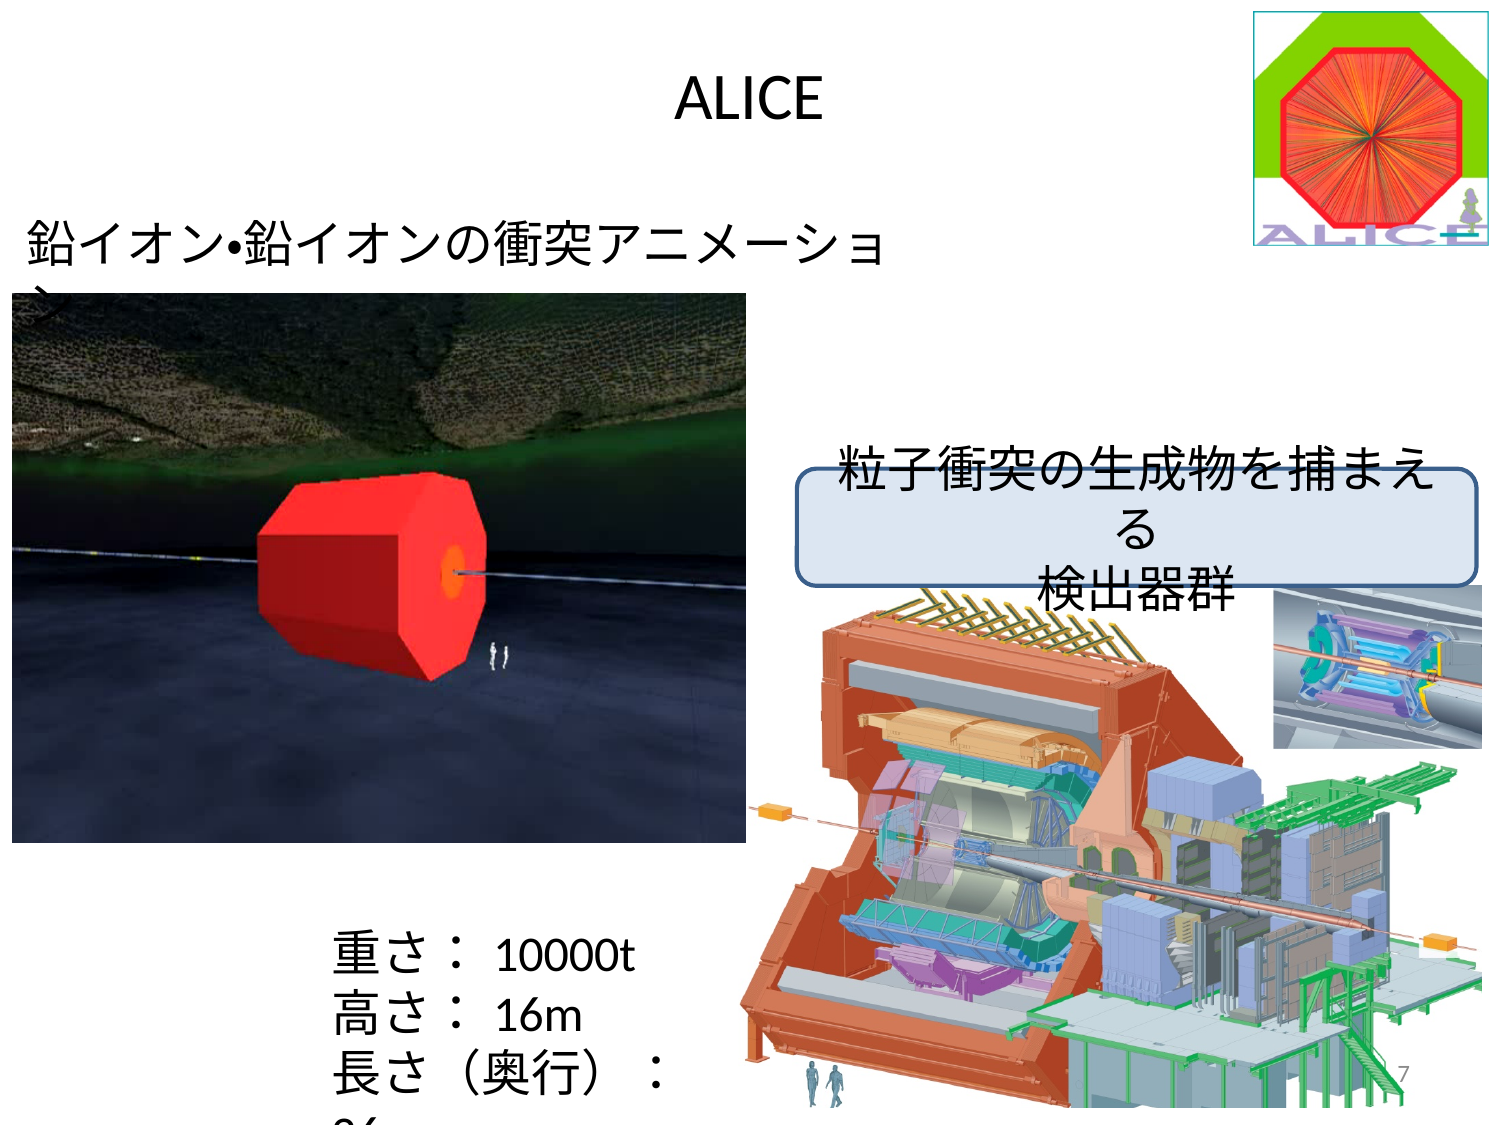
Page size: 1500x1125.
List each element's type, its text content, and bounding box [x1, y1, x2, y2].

text_box 粒子衝突の生成物を捕まえる 検出器群 [794, 466, 1479, 584]
text_box 重さ：10000t 高さ：16m 長さ（奥行）：26m [316, 913, 727, 1125]
picture [1253, 11, 1489, 247]
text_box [11, 292, 747, 844]
title ALICE [35, 45, 1248, 141]
text_box 鉛イオン・鉛イオンの衝突アニメーション [11, 205, 950, 341]
picture [737, 585, 1482, 1108]
